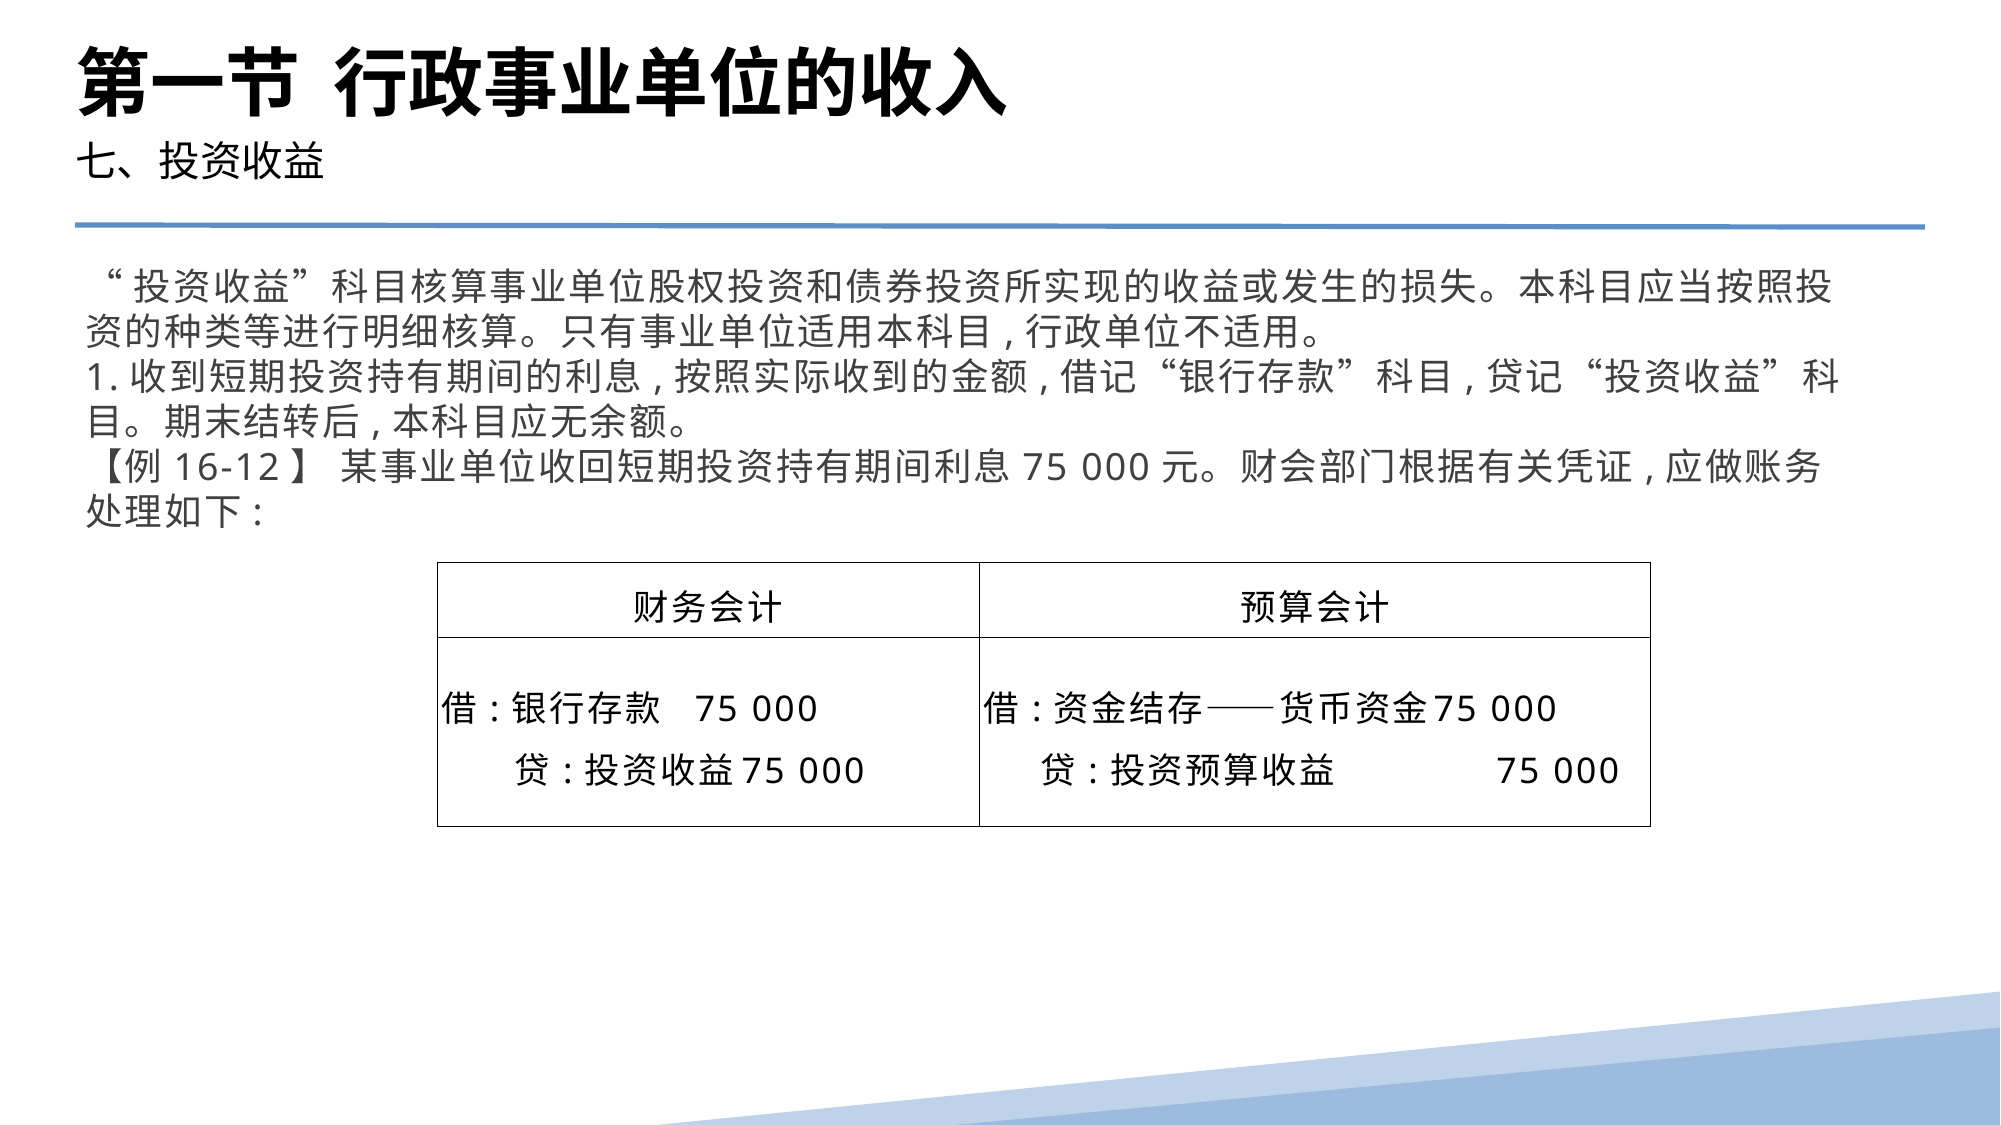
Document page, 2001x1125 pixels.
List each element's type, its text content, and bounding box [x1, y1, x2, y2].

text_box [656, 991, 2000, 1125]
text_box “投资收益”科目核算事业单位股权投资和债券投资所实现的收益或发生的损失。本科目应当按照投资的种类等进行明细核算。只有事业单位适用本科目,行政单位不适用。 1.收到短期投资持有期间的利息,按照实际收到的金额,借记“银行存款”科目,贷记“投资收益”科目。期末结转后,本科目应无余额。 【例16-12】 某事业单位收回短期投资持有期间利息75 000元。财会部门根据有关凭证,应做账务处理如下: [74, 228, 1872, 623]
table_header 预算会计 [980, 563, 1650, 637]
text_box 第一节 行政事业单位的收入 [75, 24, 1925, 124]
table_header 财务会计 [438, 563, 979, 637]
text_box 七、投资收益 [75, 124, 1925, 200]
table_cell 借:银行存款 75 000 贷:投资收益 75 000 [438, 638, 979, 826]
table_cell 借:资金结存——货币资金 75 000 贷:投资预算收益 75 000 [980, 638, 1650, 826]
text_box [74, 224, 1925, 228]
